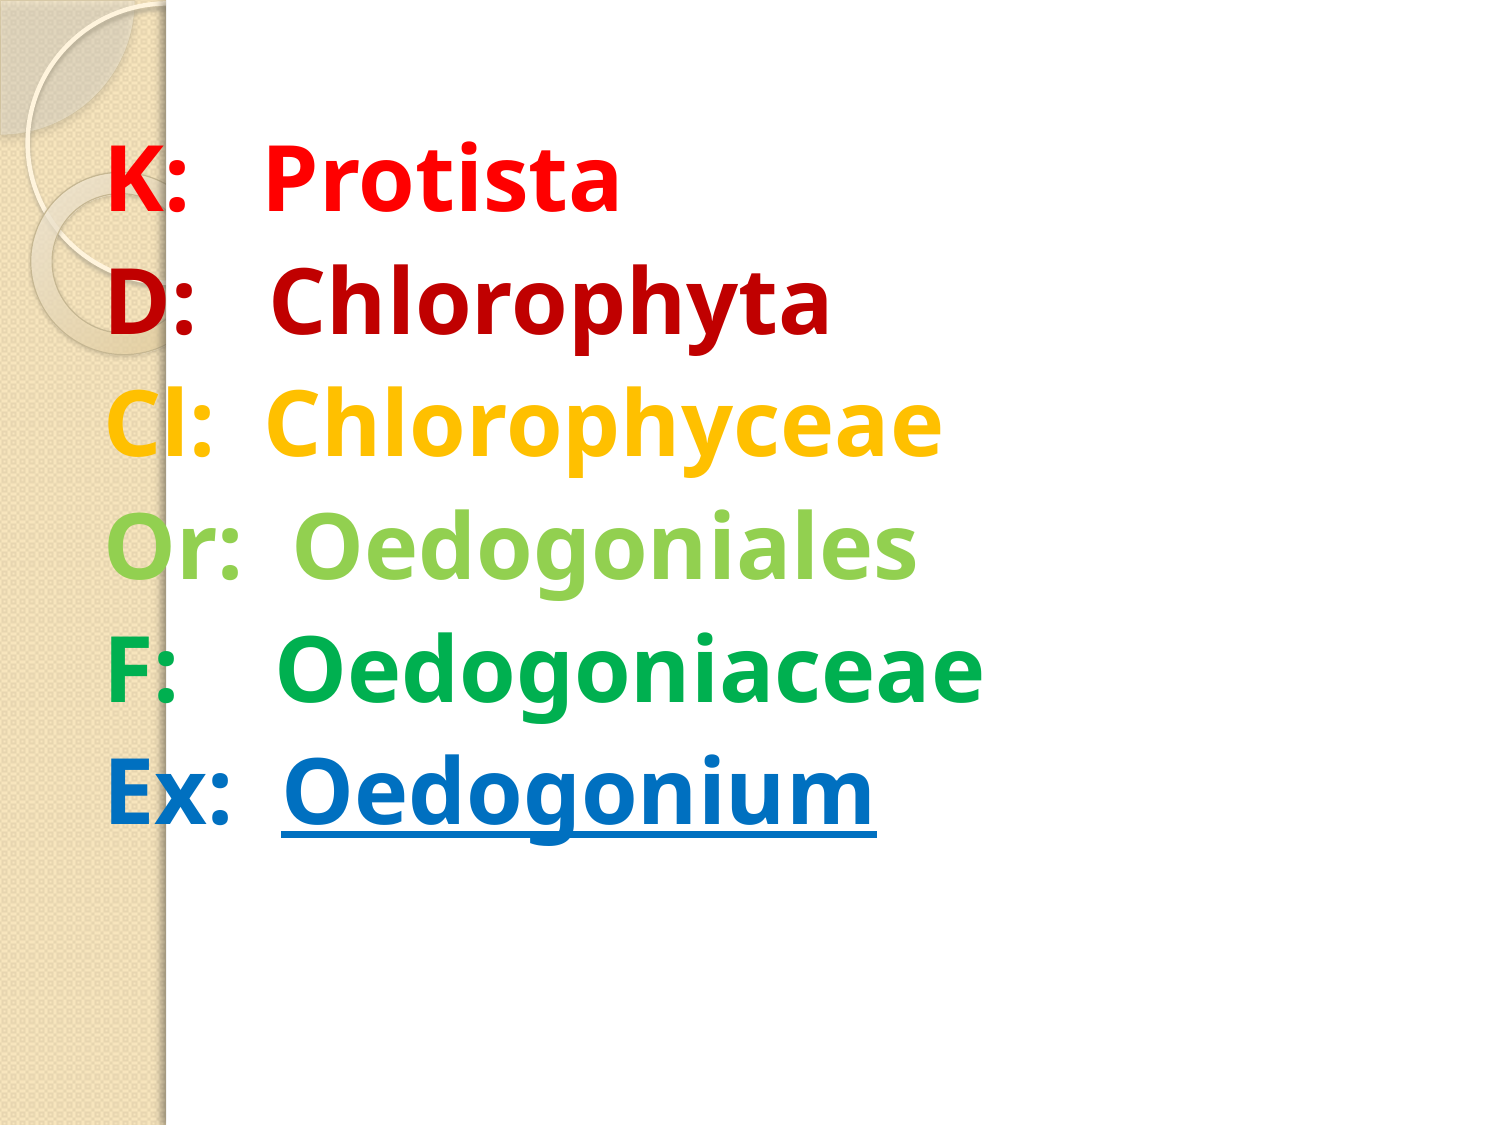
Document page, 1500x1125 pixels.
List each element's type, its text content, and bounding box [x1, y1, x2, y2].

list K: Protista D: Chlorophyta Cl: Chlorophyceae Or: Oedogoniales F: Oedogoniaceae Ex: Oedogonium [75, 112, 1425, 1005]
